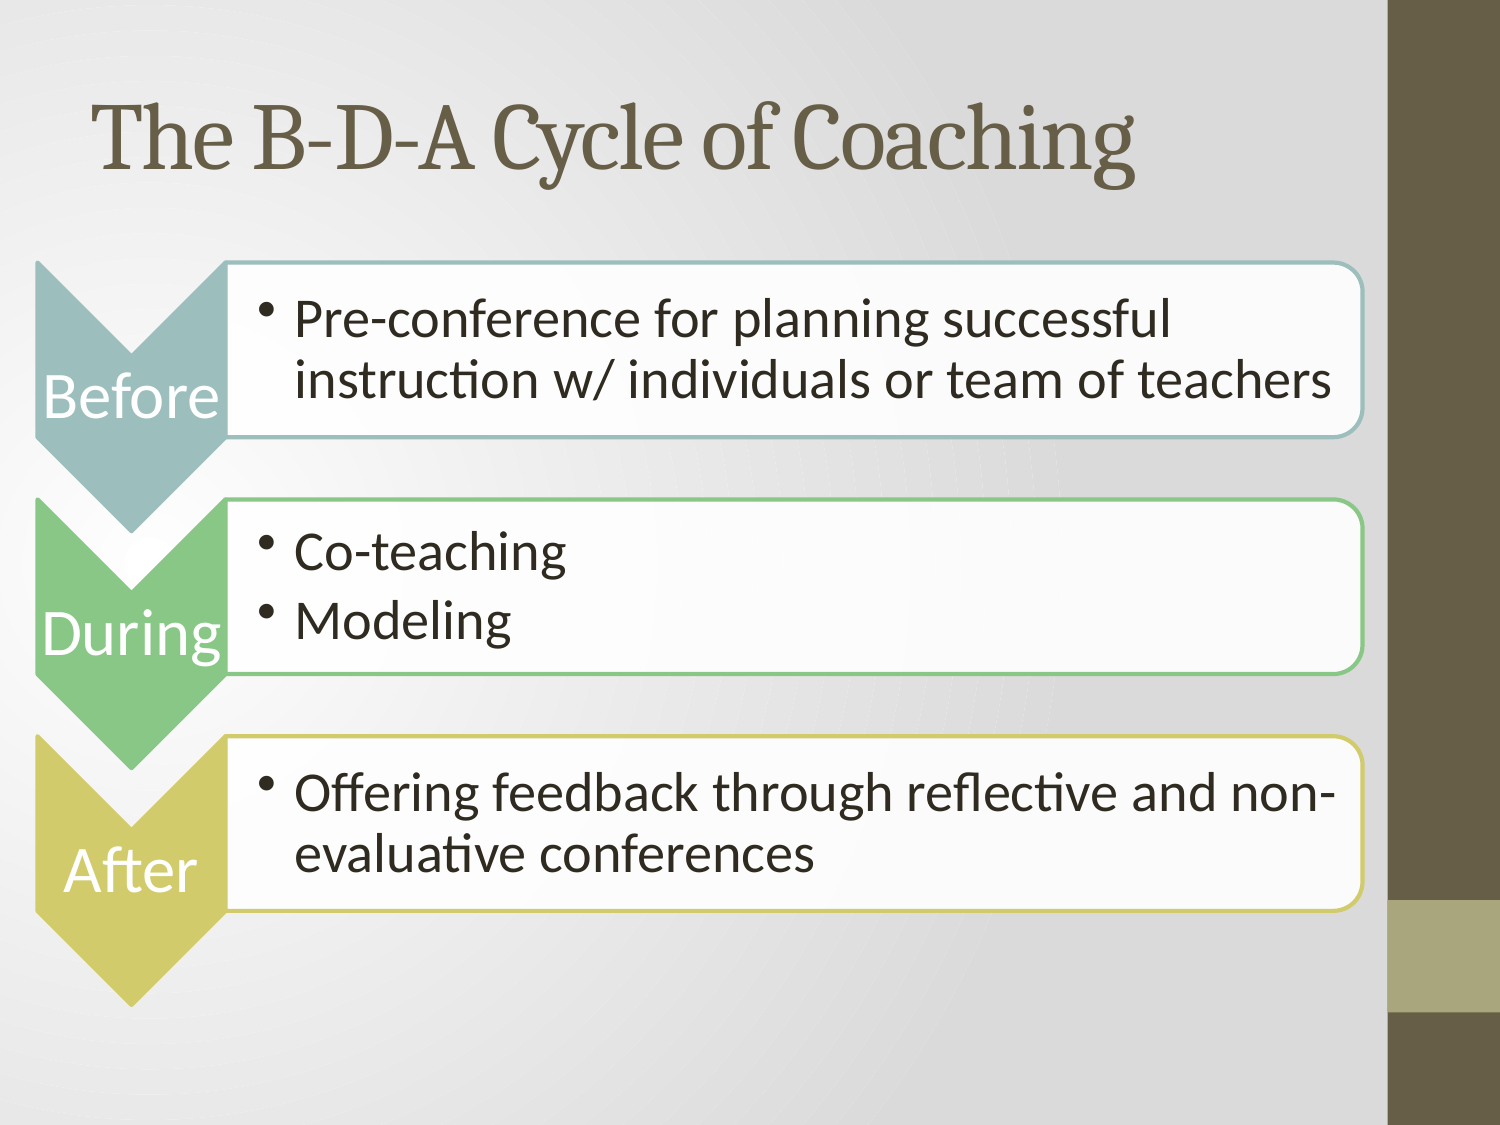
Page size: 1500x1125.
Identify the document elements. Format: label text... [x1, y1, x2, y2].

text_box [36, 261, 1363, 1006]
title The B-D-A Cycle of Coaching [75, 37, 1325, 225]
